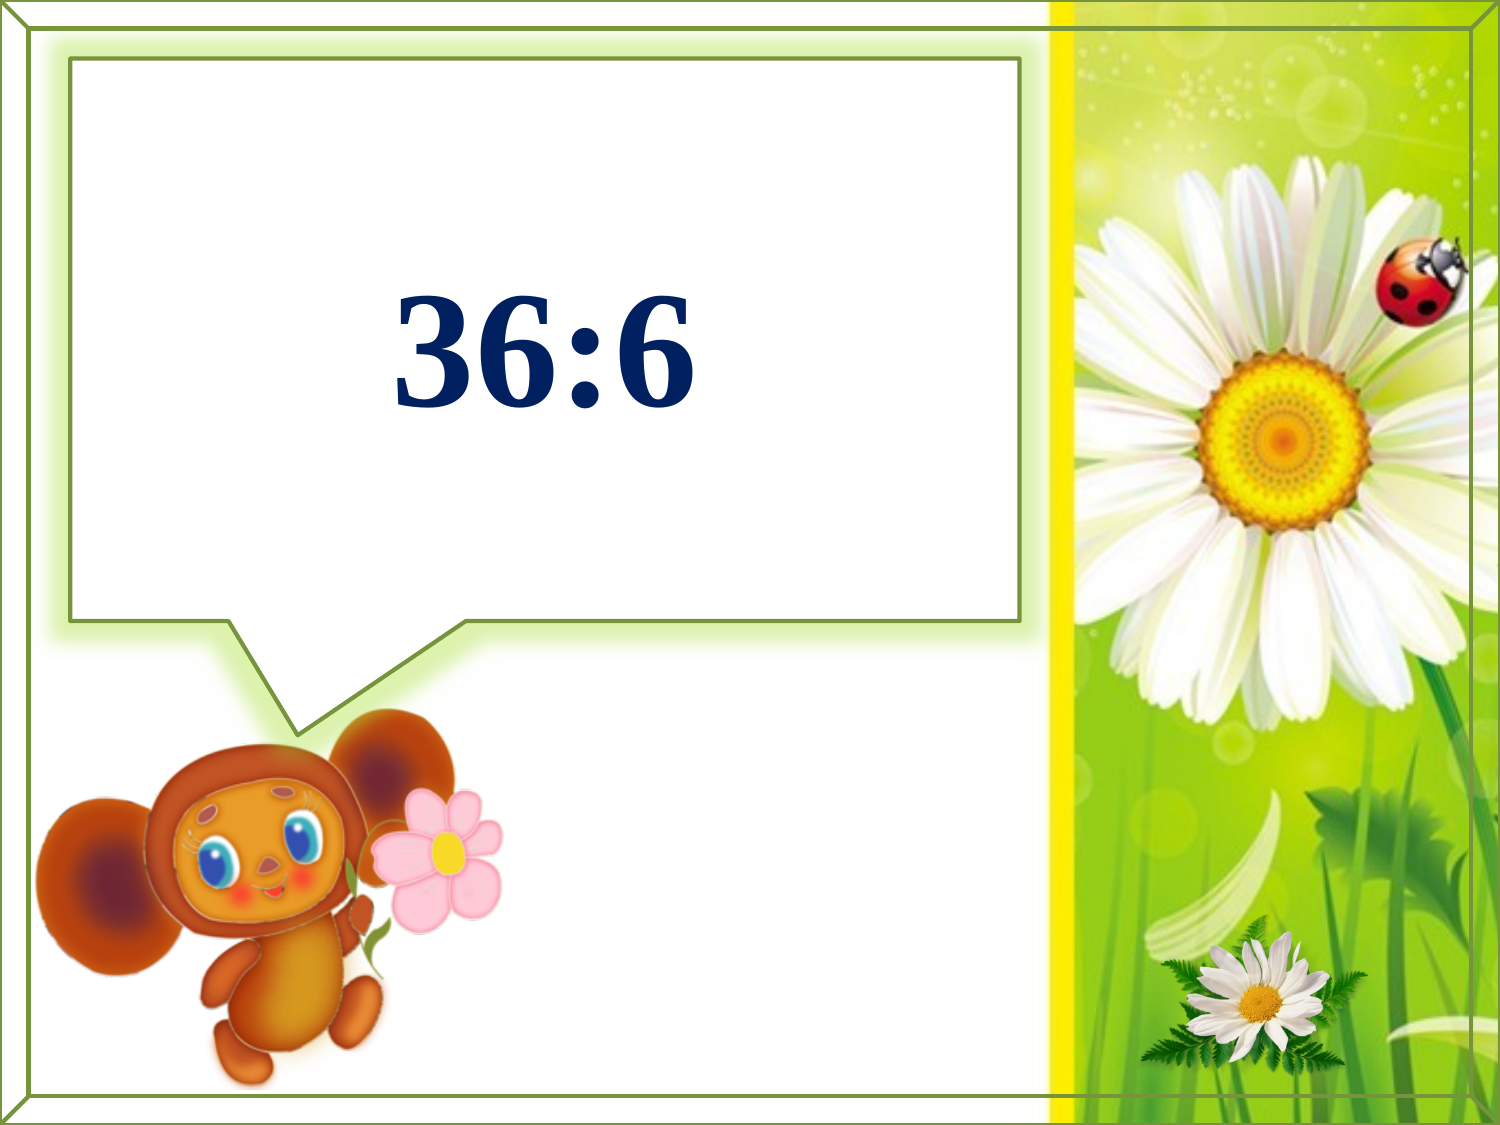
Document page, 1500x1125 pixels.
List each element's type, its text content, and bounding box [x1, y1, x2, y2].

text_box 36:6 [68, 56, 1022, 706]
picture [6, 2, 1493, 26]
picture [31, 31, 1469, 1094]
picture [2, 6, 26, 1118]
picture [6, 1098, 1494, 1123]
picture [1473, 6, 1498, 1119]
